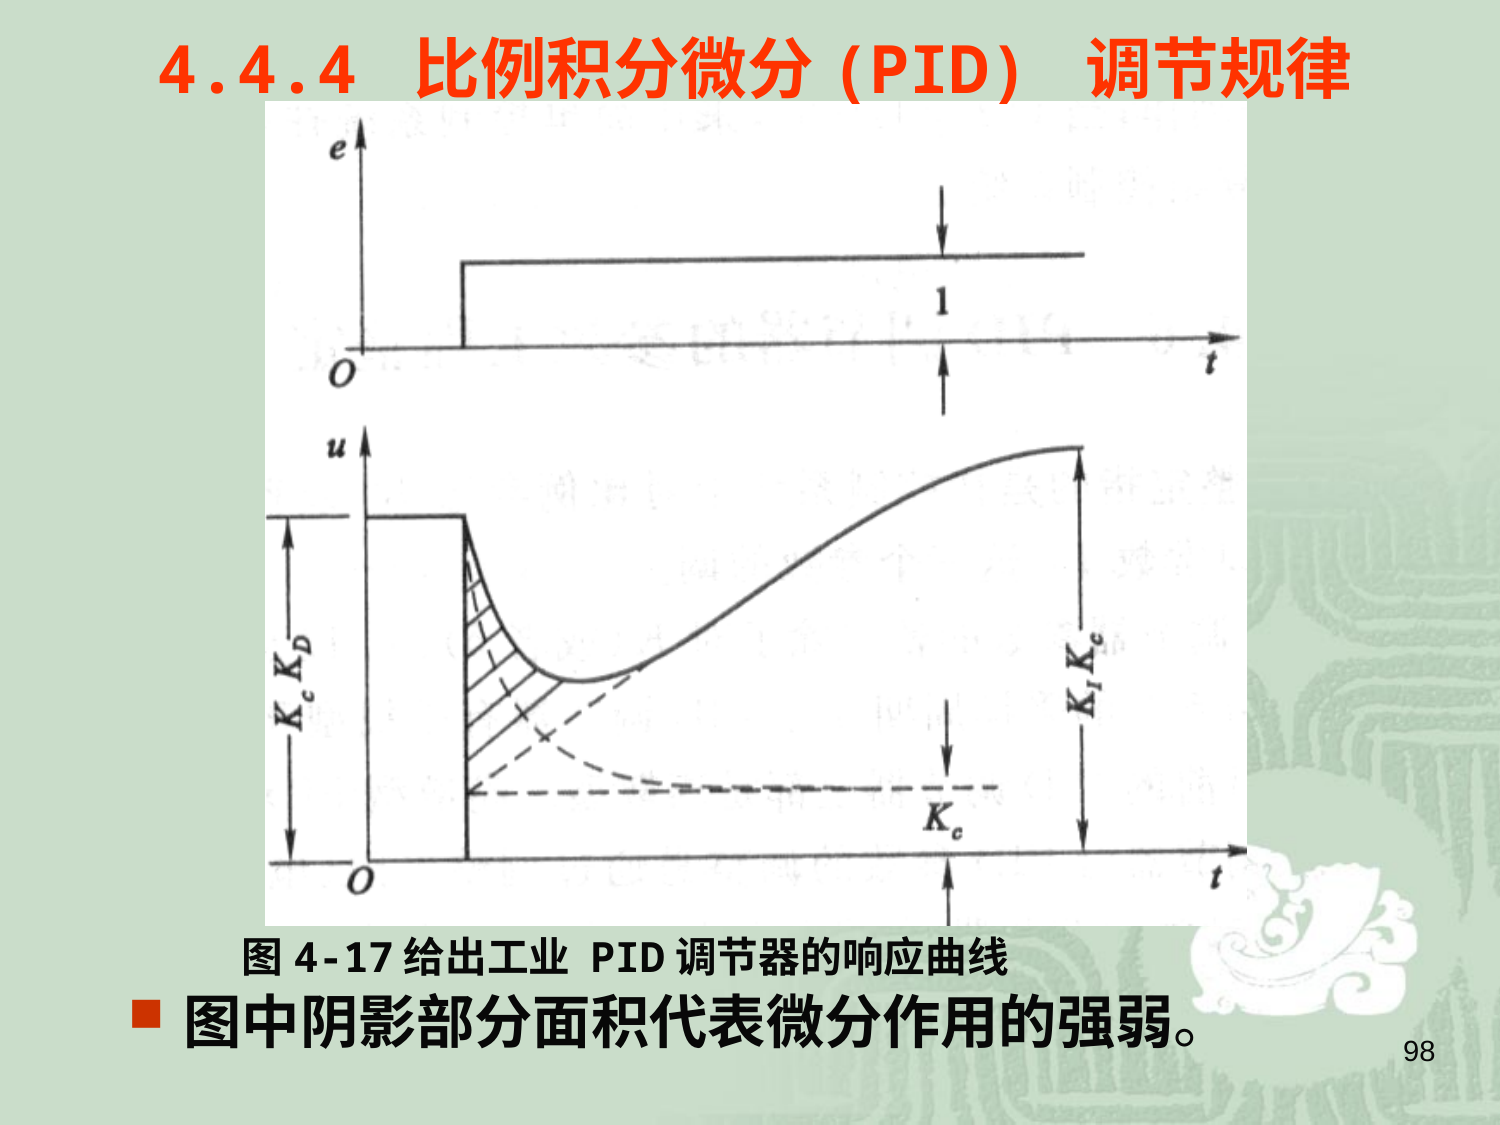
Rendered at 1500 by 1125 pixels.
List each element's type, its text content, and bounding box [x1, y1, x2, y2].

list 图4-17给出工业 PID调节器的响应曲线 图中阴影部分面积代表微分作用的强弱。 [112, 928, 1388, 1092]
picture [0, 0, 1500, 1125]
text_box 4.4.4 比例积分微分(PID) 调节规律 [142, 19, 1383, 114]
slide_number 98 [1074, 1024, 1451, 1103]
